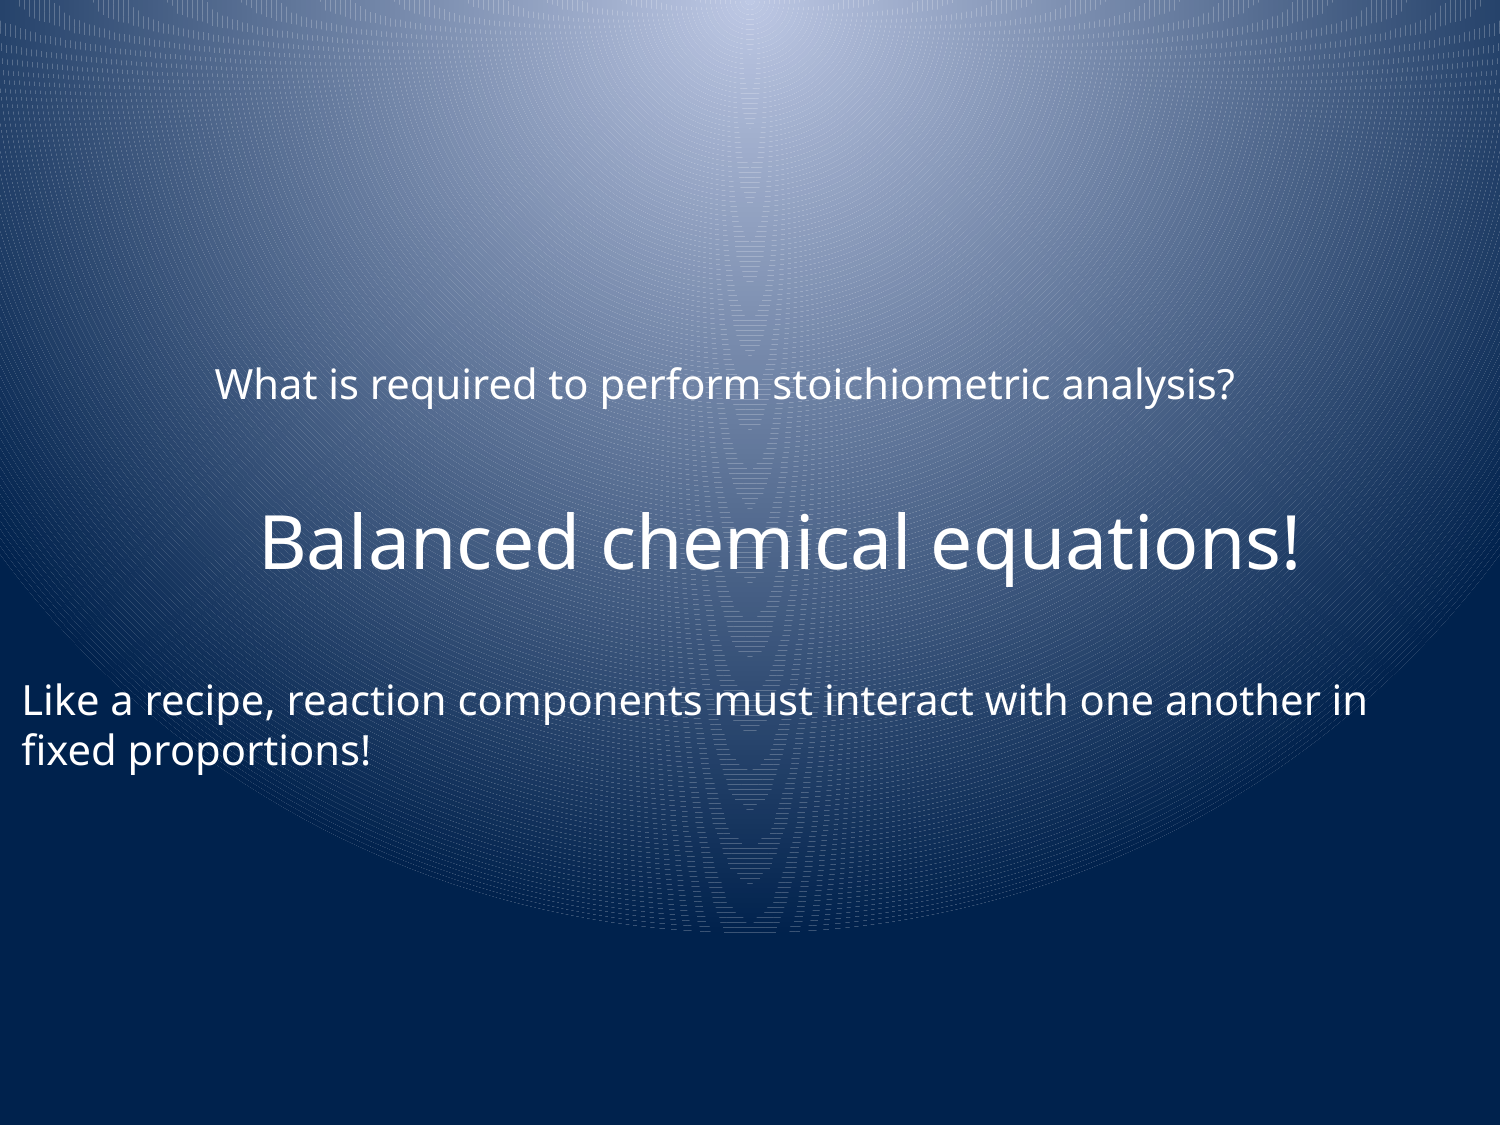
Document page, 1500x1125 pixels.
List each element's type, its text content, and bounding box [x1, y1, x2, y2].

text_box What is required to perform stoichiometric analysis? [199, 350, 1250, 415]
text_box Like a recipe, reaction components must interact with one another in fixed proportions! [6, 666, 1394, 781]
text_box Balanced chemical equations! [243, 487, 1317, 593]
